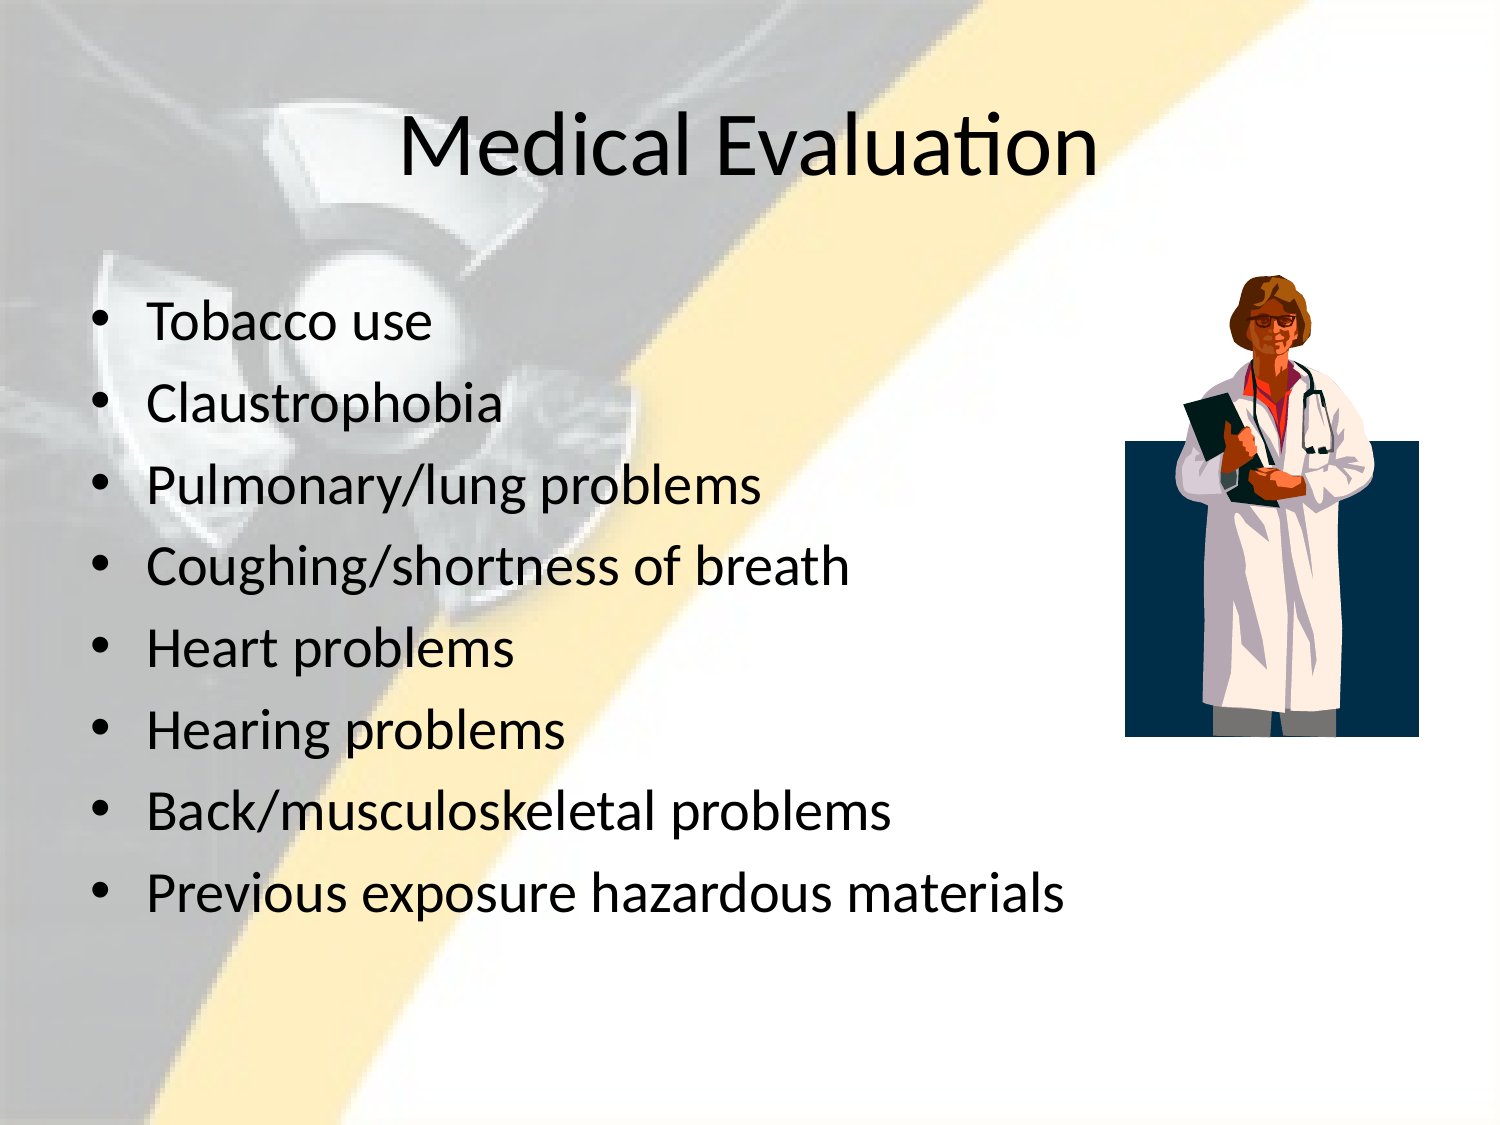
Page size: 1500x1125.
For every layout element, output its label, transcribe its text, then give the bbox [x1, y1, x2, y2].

list Tobacco use Claustrophobia Pulmonary/lung problems Coughing/shortness of breath Heart problems Hearing problems Back/musculoskeletal problems Previous exposure hazardous materials [75, 275, 1413, 950]
picture [1124, 274, 1420, 738]
title Medical Evaluation [75, 45, 1425, 233]
